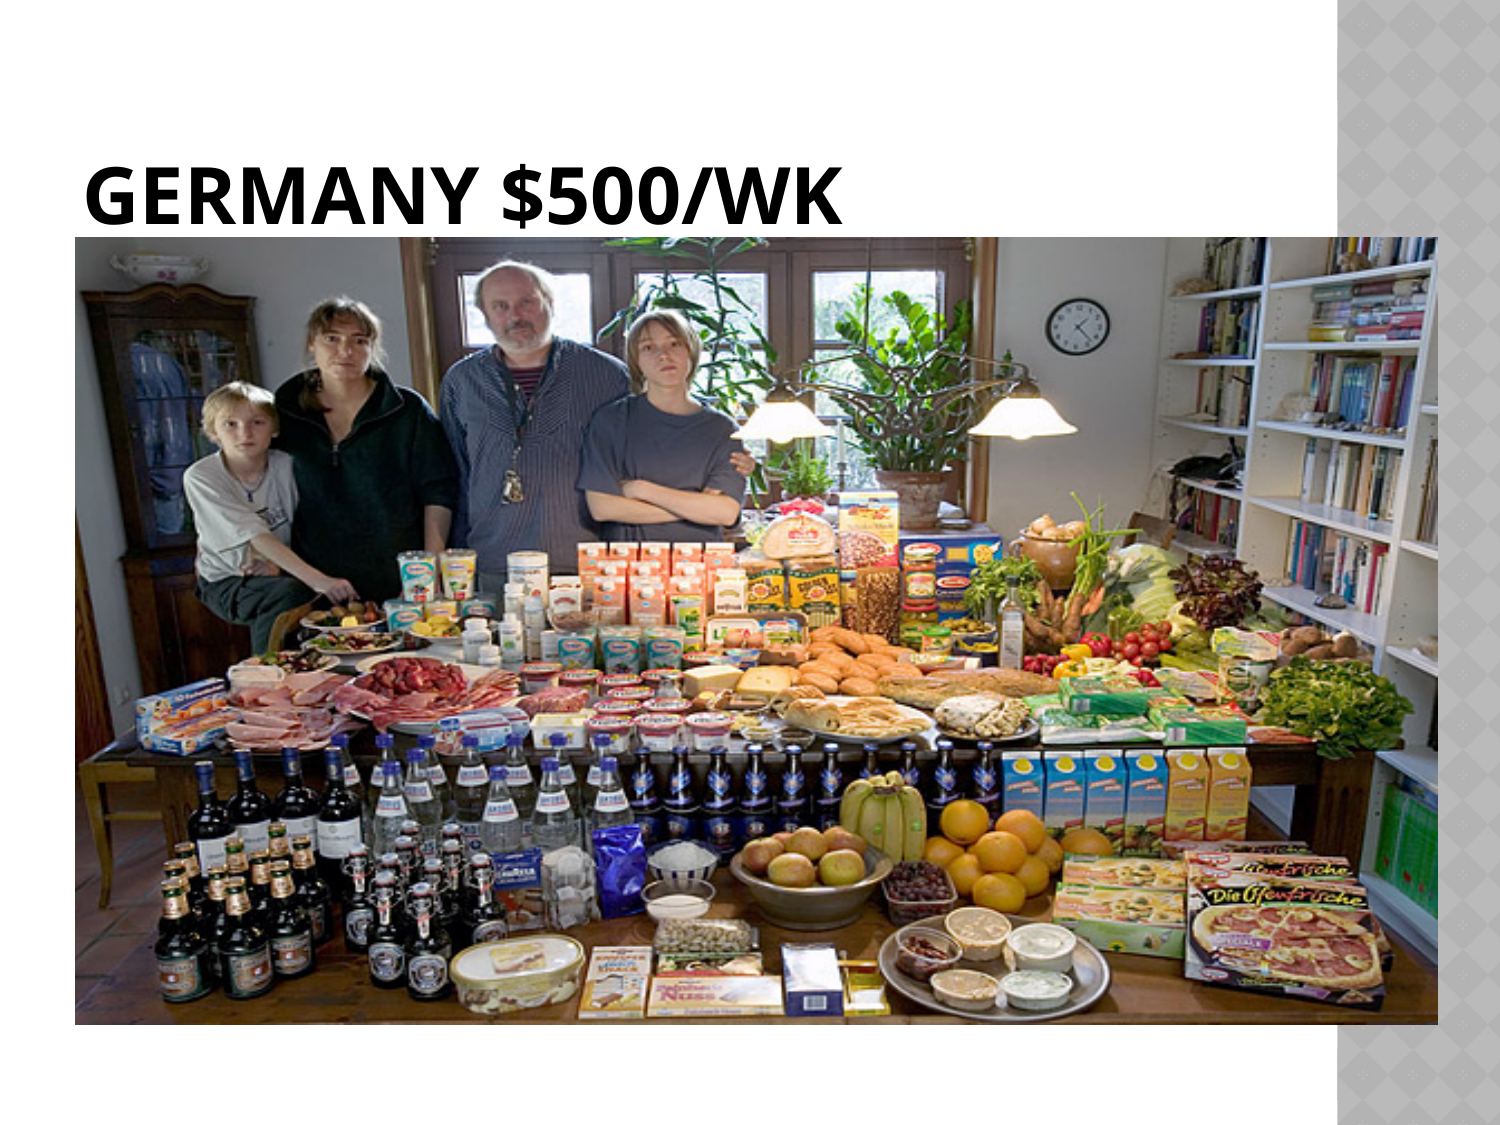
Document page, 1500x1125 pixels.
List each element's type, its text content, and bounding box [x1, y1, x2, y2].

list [74, 237, 1438, 1026]
title Germany $500/wk [75, 52, 1263, 235]
